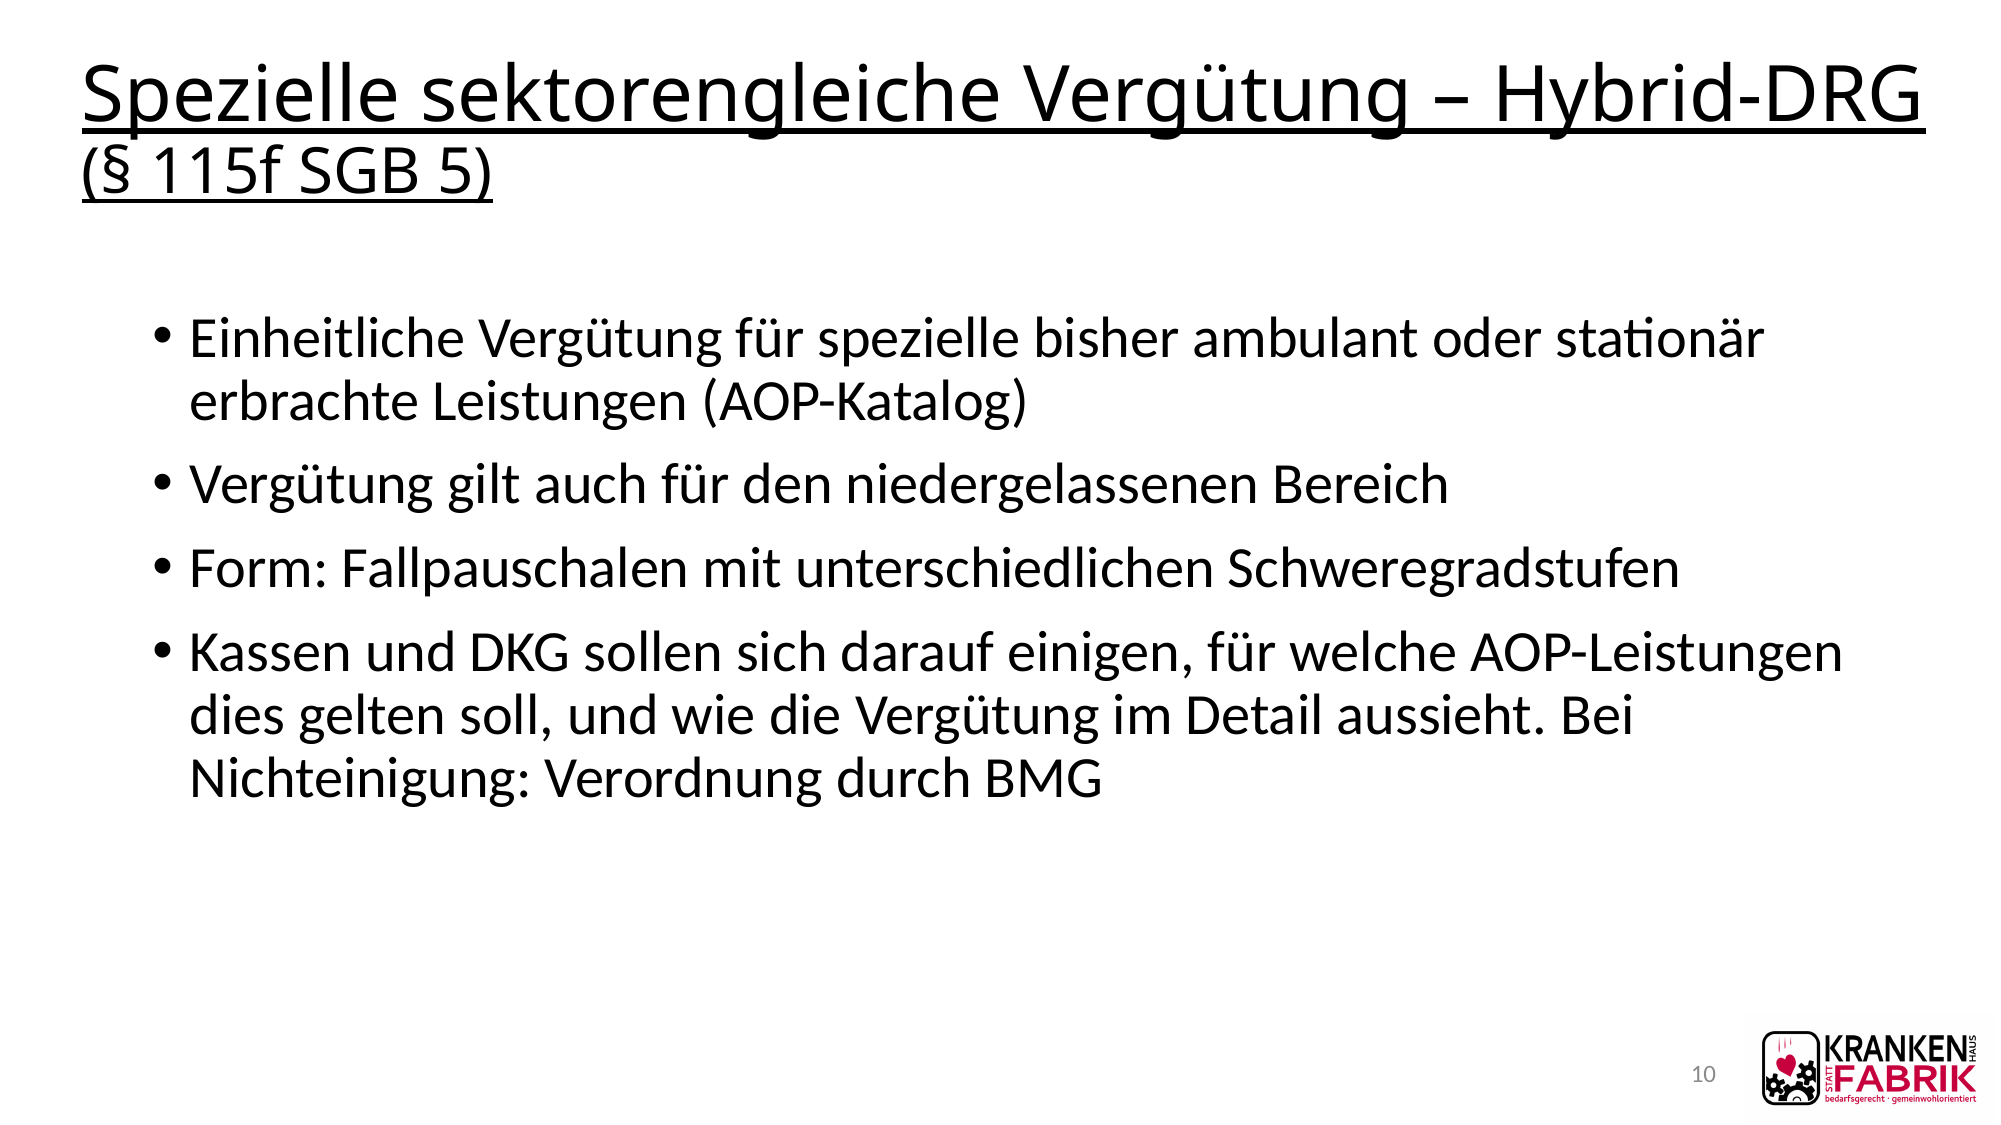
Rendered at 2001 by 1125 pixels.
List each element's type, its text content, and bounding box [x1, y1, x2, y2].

list Einheitliche Vergütung für spezielle bisher ambulant oder stationär erbrachte Leistungen (AOP-Katalog) Vergütung gilt auch für den niedergelassenen Bereich Form: Fallpauschalen mit unterschiedlichen Schweregradstufen Kassen und DKG sollen sich darauf einigen, für welche AOP-Leistungen dies gelten soll, und wie die Vergütung im Detail aussieht. Bei Nichteinigung: Verordnung durch BMG [137, 299, 1863, 1014]
title Spezielle sektorengleiche Vergütung – Hybrid-DRG (§ 115f SGB 5) [66, 22, 1981, 240]
slide_number 10 [1281, 1042, 1731, 1103]
picture [1744, 1013, 1994, 1123]
